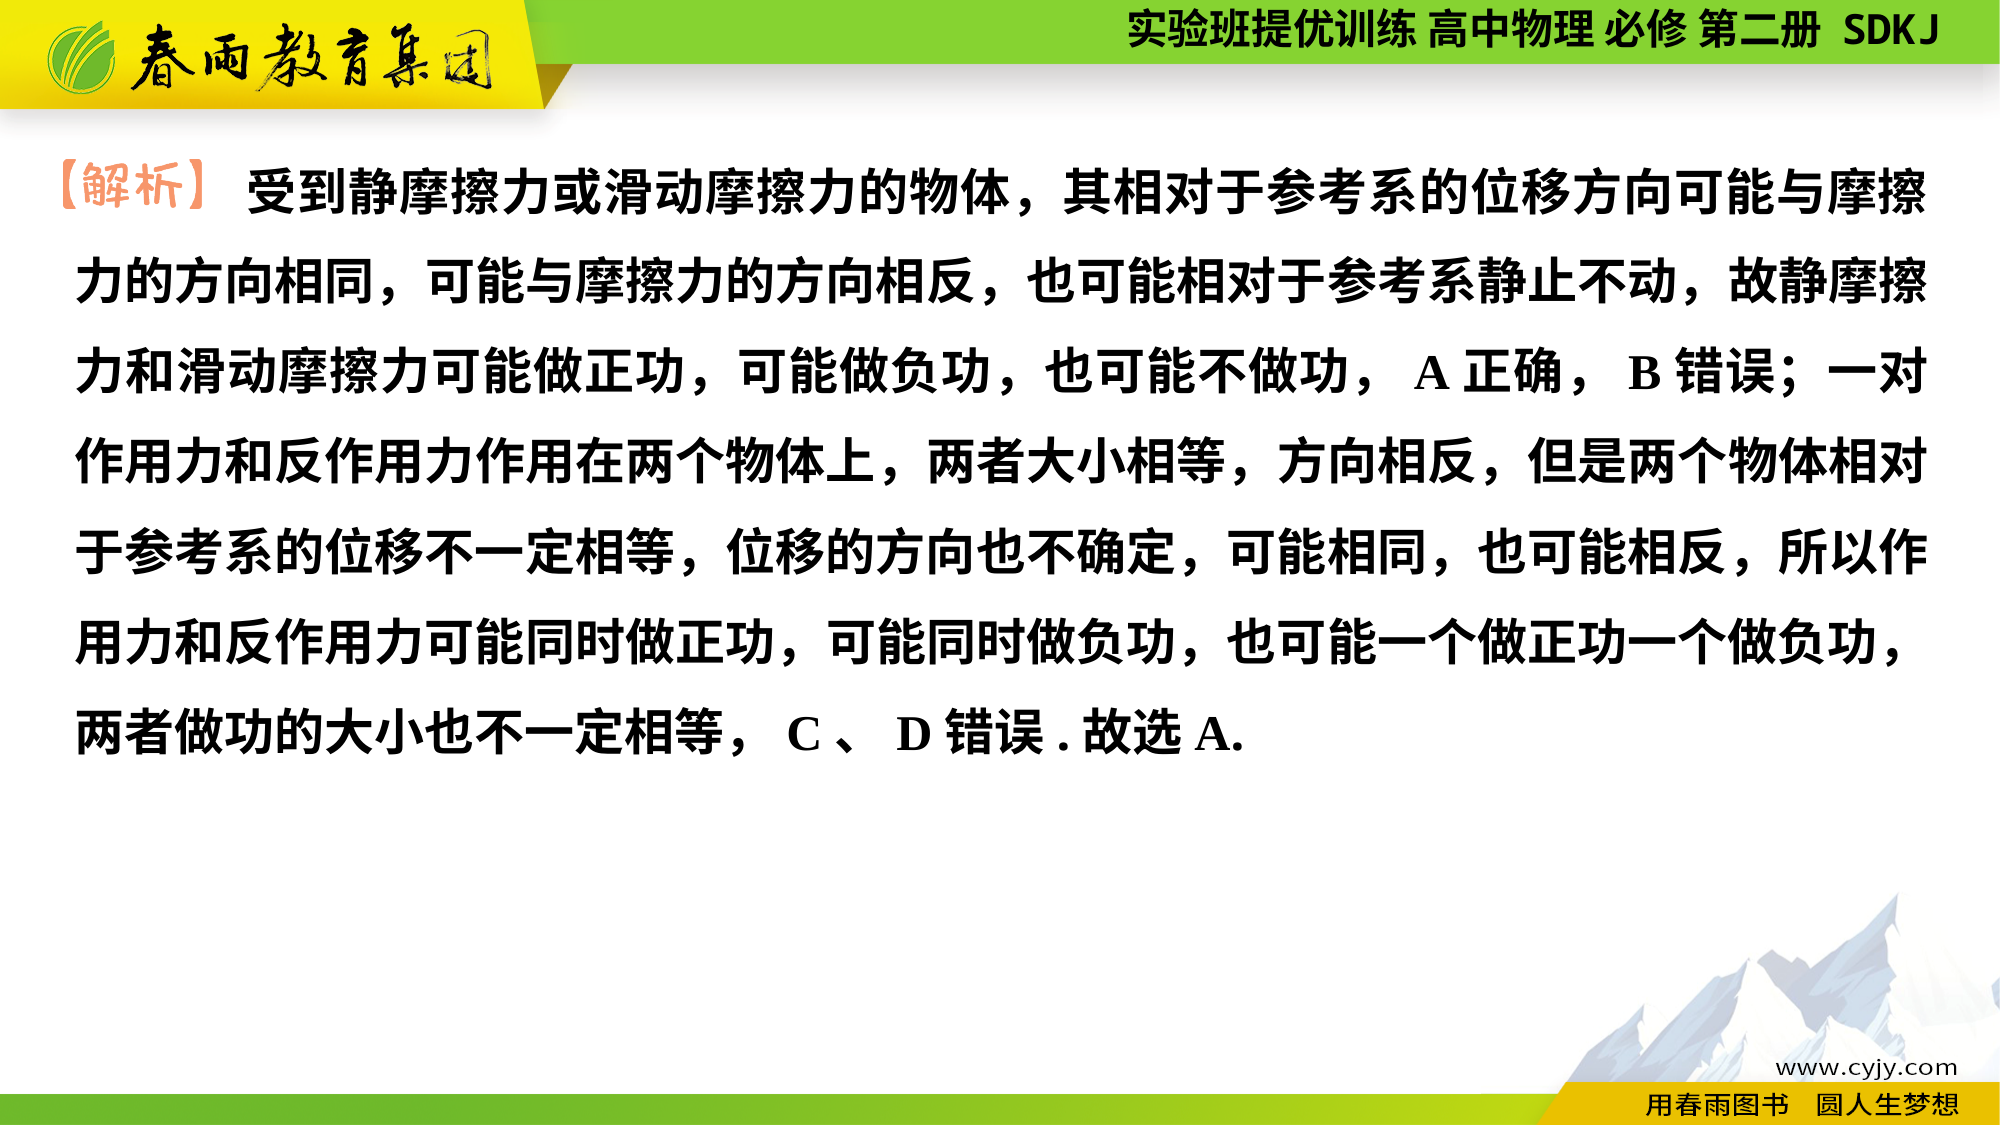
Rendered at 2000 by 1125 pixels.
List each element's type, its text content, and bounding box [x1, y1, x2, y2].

list 受到静摩擦力或滑动摩擦力的物体，其相对于参考系的位移方向可能与摩擦力的方向相同，可能与摩擦力的方向相反，也可能相对于参考系静止不动，故静摩擦力和滑动摩擦力可能做正功，可能做负功，也可能不做功，A正确，B错误；一对作用力和反作用力作用在两个物体上，两者大小相等，方向相反，但是两个物体相对于参考系的位移不一定相等，位移的方向也不确定，可能相同，也可能相反，所以作用力和反作用力可能同时做正功，可能同时做负功，也可能一个做正功一个做负功，两者做功的大小也不一定相等，C、D错误.故选A. [59, 122, 1944, 774]
picture [0, 0, 2000, 1125]
